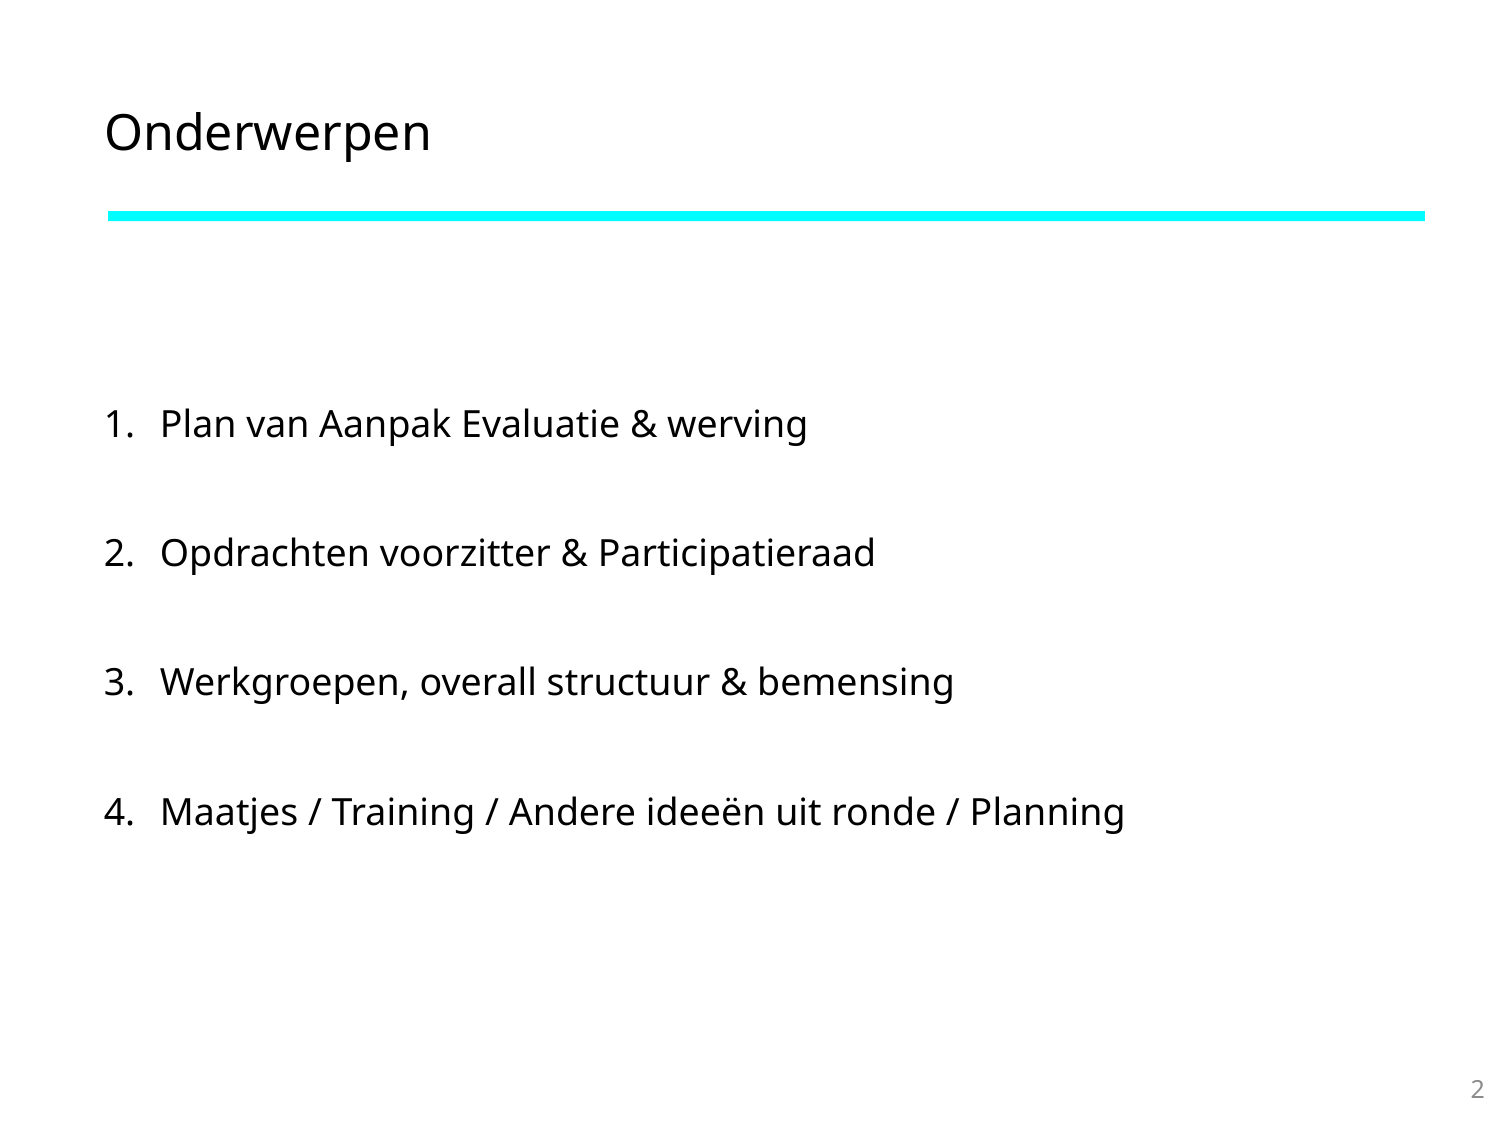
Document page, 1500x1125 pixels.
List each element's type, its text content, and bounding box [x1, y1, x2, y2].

text_box Plan van Aanpak Evaluatie & werving Opdrachten voorzitter & Participatieraad Werkgroepen, overall structuur & bemensing Maatjes / Training / Andere ideeën uit ronde / Planning [89, 325, 1482, 840]
slide_number 2 [1162, 1060, 1500, 1121]
title Onderwerpen [89, 58, 1425, 210]
